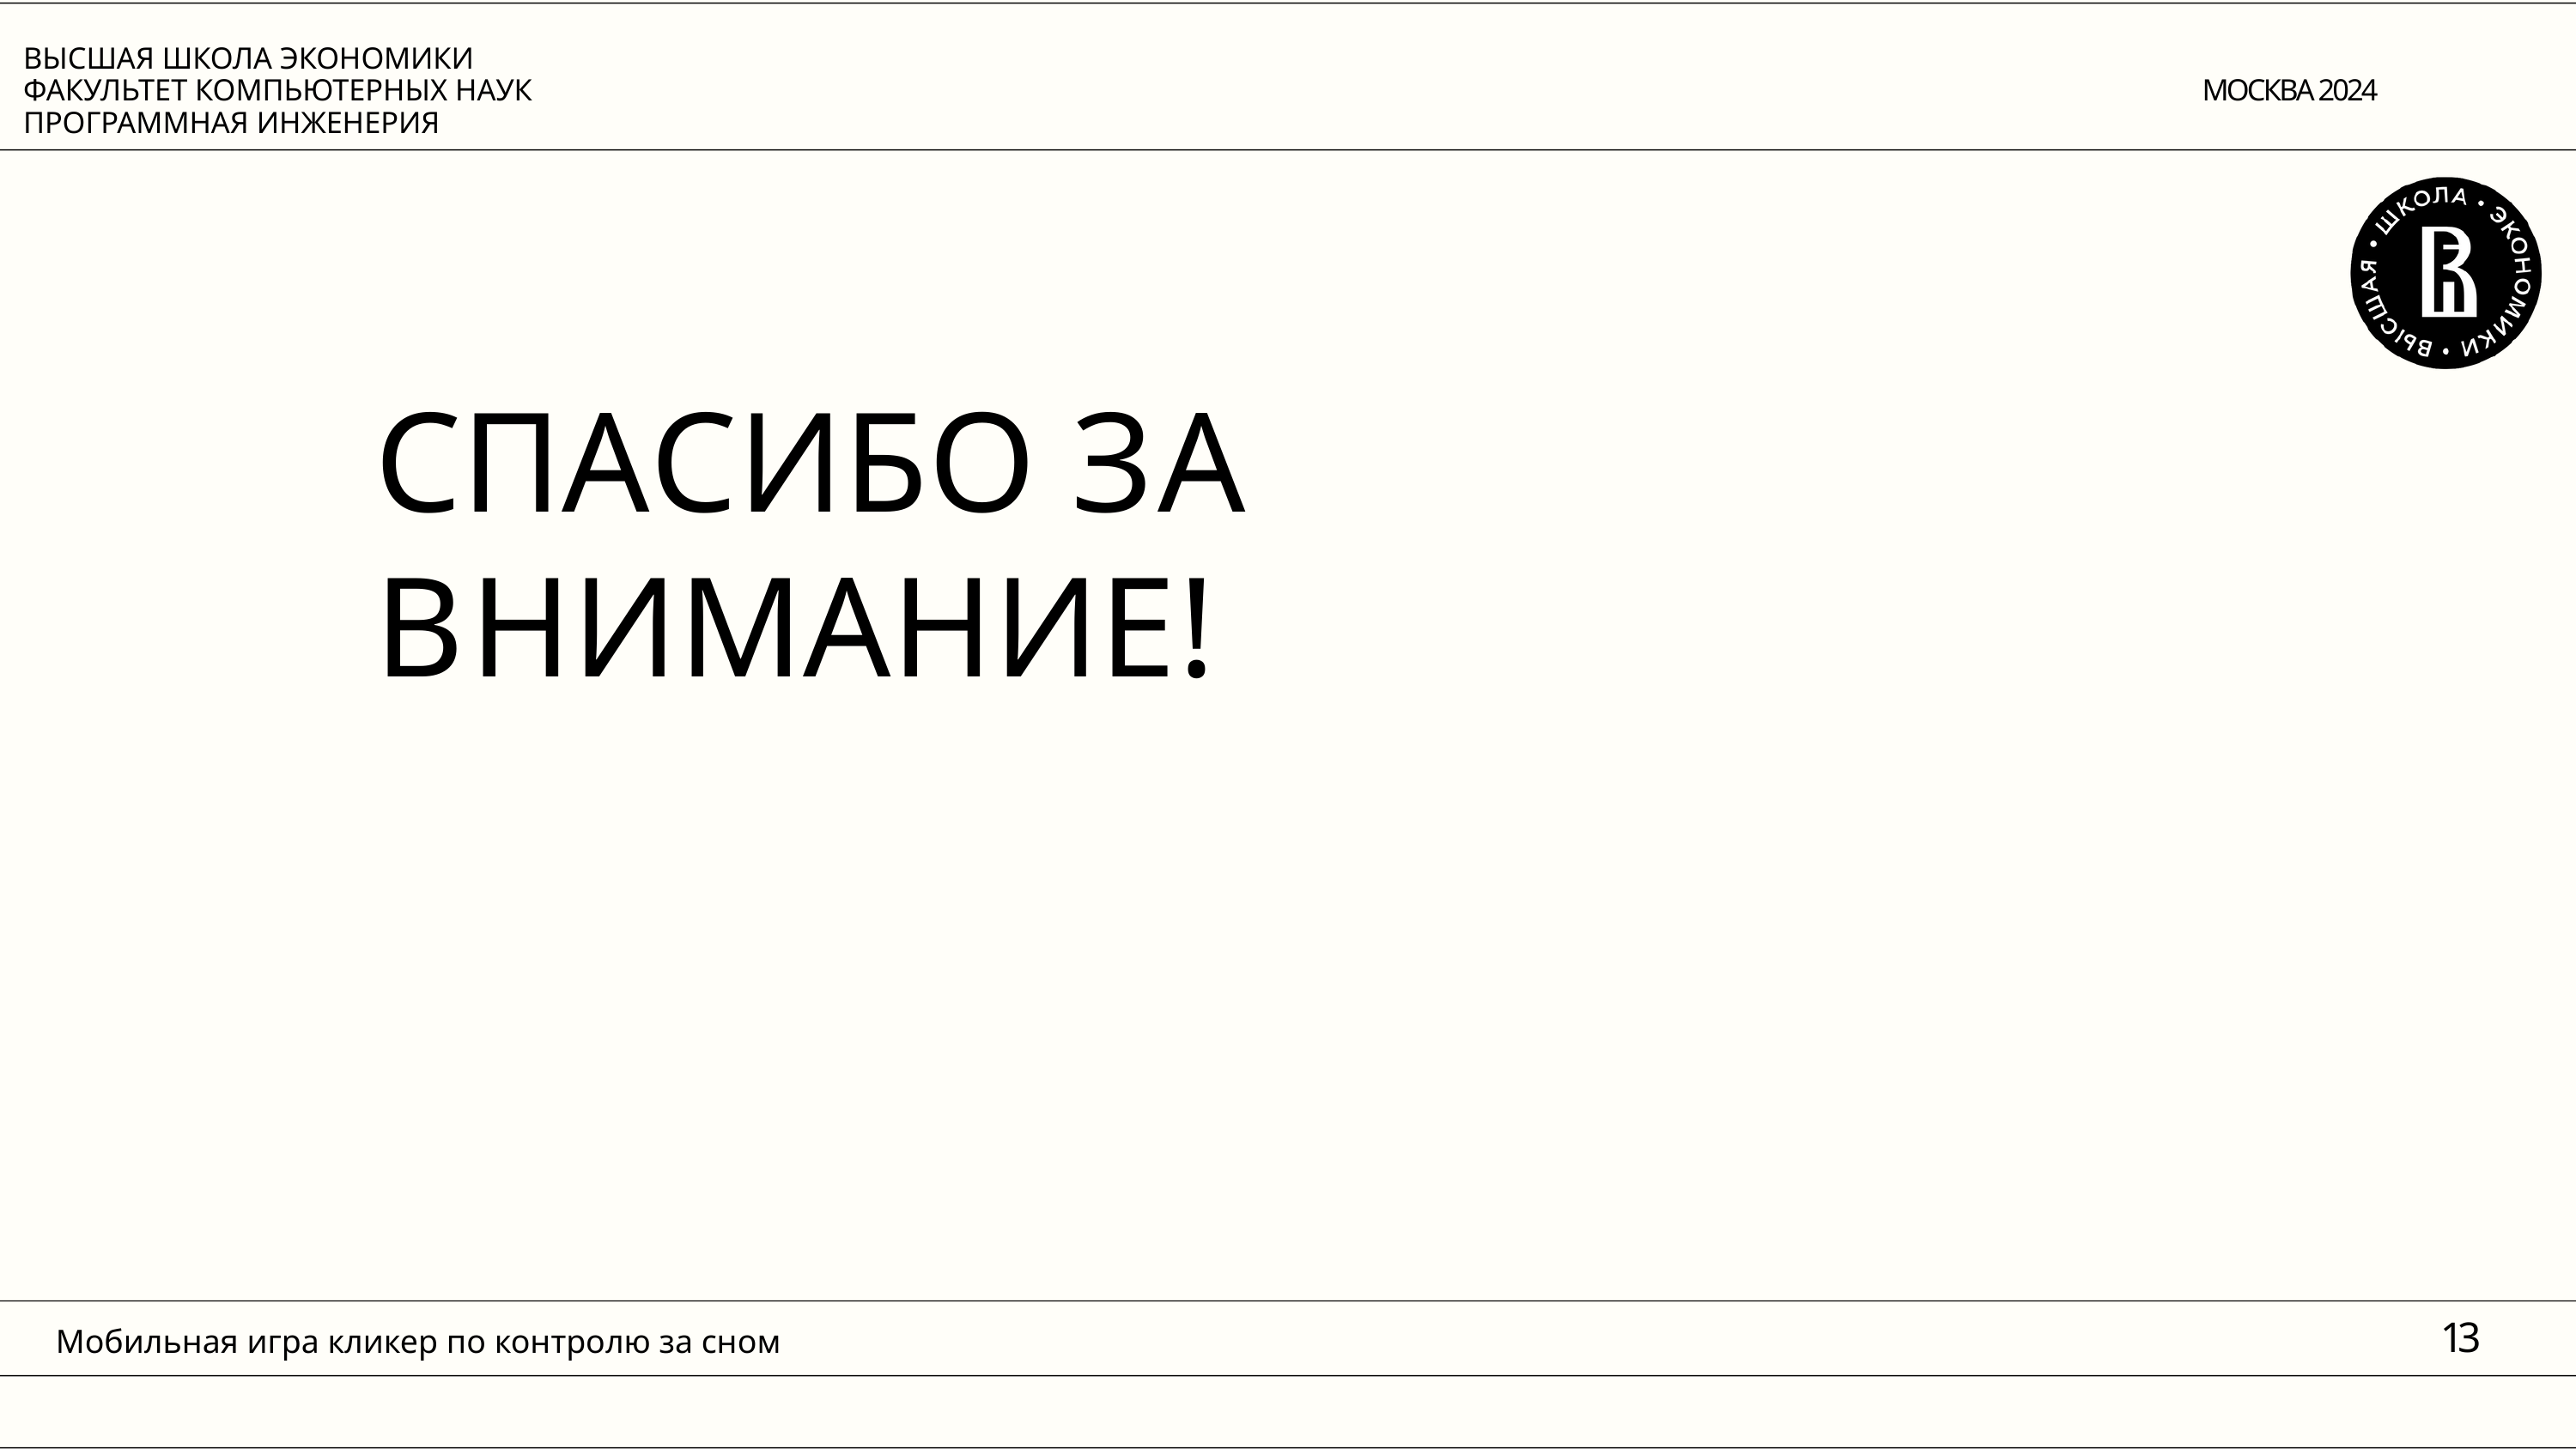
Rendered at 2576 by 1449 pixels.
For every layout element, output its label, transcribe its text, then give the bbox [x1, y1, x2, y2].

text_box Мобильная игра кликер по контролю за сном [42, 1314, 951, 1405]
text_box 13 [2434, 1315, 2499, 1361]
picture [2320, 150, 2576, 391]
text_box ВЫСШАЯ ШКОЛА ЭКОНОМИКИ ФАКУЛЬТЕТ КОМПЬЮТЕРНЫХ НАУК ПРОГРАММНАЯ ИНЖЕНЕРИЯ [21, 42, 1355, 172]
text_box СПАСИБО ЗА ВНИМАНИЕ! [373, 373, 2017, 705]
text_box МОСКВА 2024 [2200, 70, 2490, 107]
